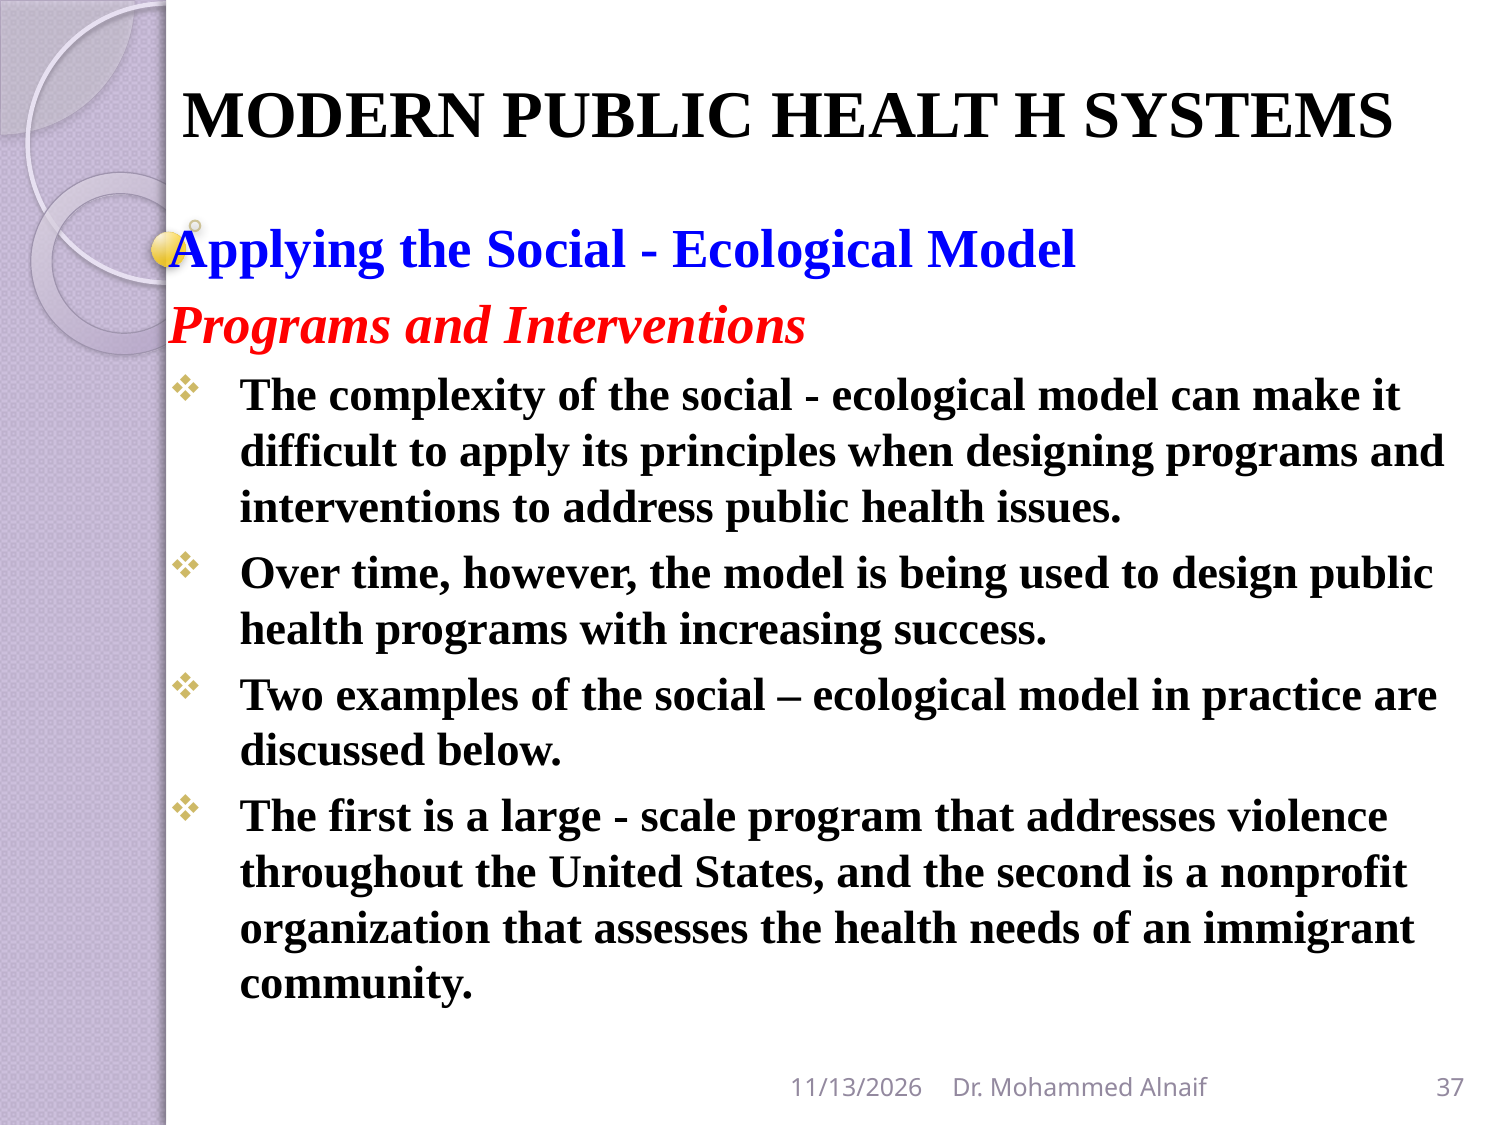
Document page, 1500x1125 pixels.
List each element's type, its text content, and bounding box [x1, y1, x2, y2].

footer Dr. Mohammed Alnaif [937, 1034, 1413, 1113]
slide_number 37 [1413, 1034, 1488, 1113]
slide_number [587, 1034, 937, 1113]
subtitle Applying the Social - Ecological Model Programs and Interventions The complexity of the social - ecological model can make it difficult to apply its principles when designing programs and interventions to address public health issues. Over time, however, the model is being used to design public health programs with increasing success. Two examples of the social – ecological model in practice are discussed below. The first is a large - scale program that addresses violence throughout the United States, and the second is a nonprofit organization that assesses the health needs of an immigrant community. [150, 212, 1463, 1025]
title MODERN PUBLIC HEALT H SYSTEMS [137, 62, 1413, 159]
